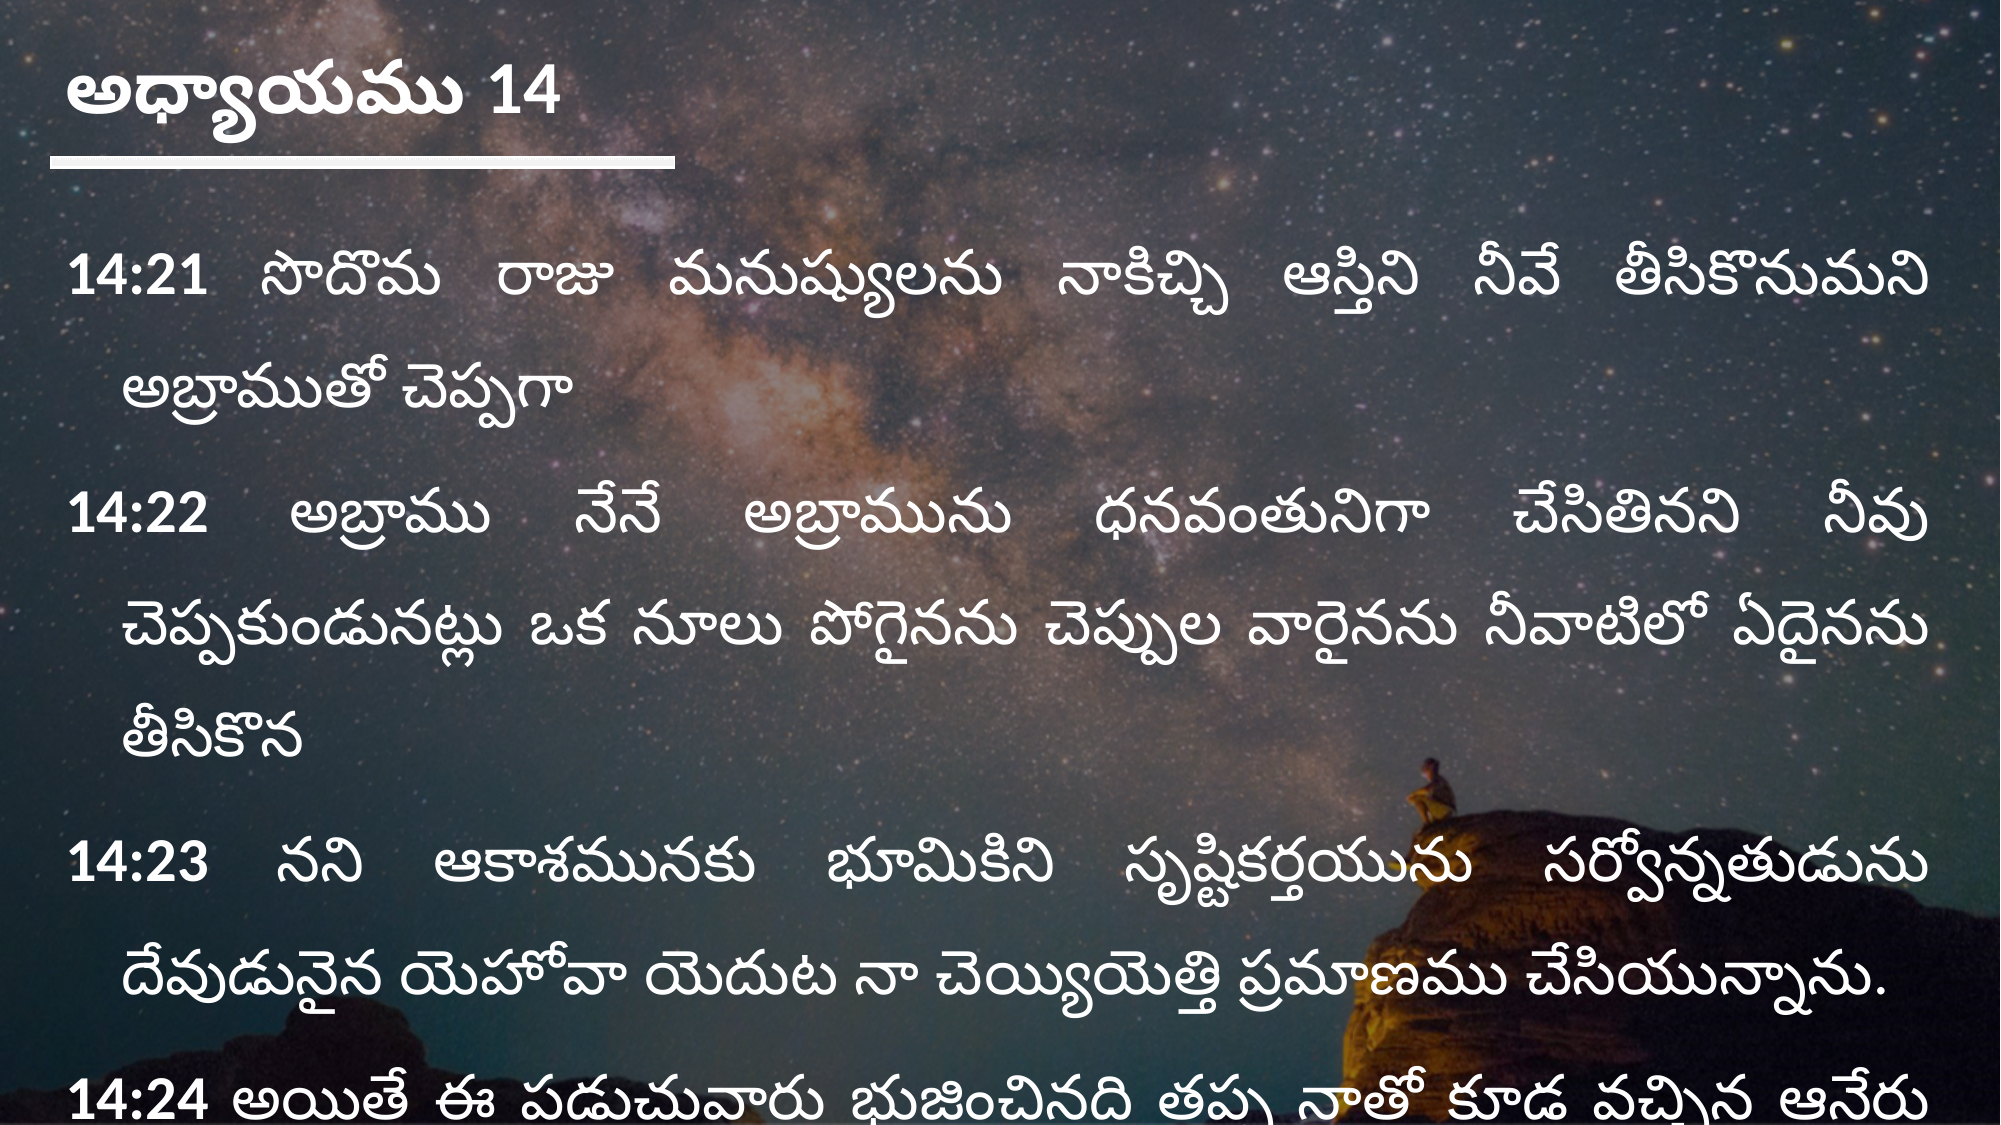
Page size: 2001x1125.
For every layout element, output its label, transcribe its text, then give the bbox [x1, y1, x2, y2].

picture [0, 0, 2000, 1125]
list 14:21 సొదొమ రాజు మనుష్యులను నాకిచ్చి ఆస్తిని నీవే తీసికొనుమని అబ్రాముతో చెప్పగా 14:22 అబ్రాము నేనే అబ్రామును ధనవంతునిగా చేసితినని నీవు చెప్పకుండునట్లు ఒక నూలు పోగైనను చెప్పుల వారైనను నీవాటిలో ఏదైనను తీసికొన 14:23 నని ఆకాశమునకు భూమికిని సృష్టికర్తయును సర్వోన్నతుడును దేవుడునైన యెహోవా యెదుట నా చెయ్యియెత్తి ప్రమాణము చేసియున్నాను. 14:24 అయితే ఈ పడుచువారు భుజించినది తప్ప నాతో కూడ వచ్చిన ఆనేరు ఎష్కోలు మమ్రే అను వారికి ఏయే భాగములు రావలెనో ఆ యా భాగములు మాత్రము వారిని తీసికొననిమ్మని సొదొమ రాజుతో చెప్పెను. [50, 187, 1946, 1063]
title అధ్యాయము 14 [50, 0, 1925, 167]
